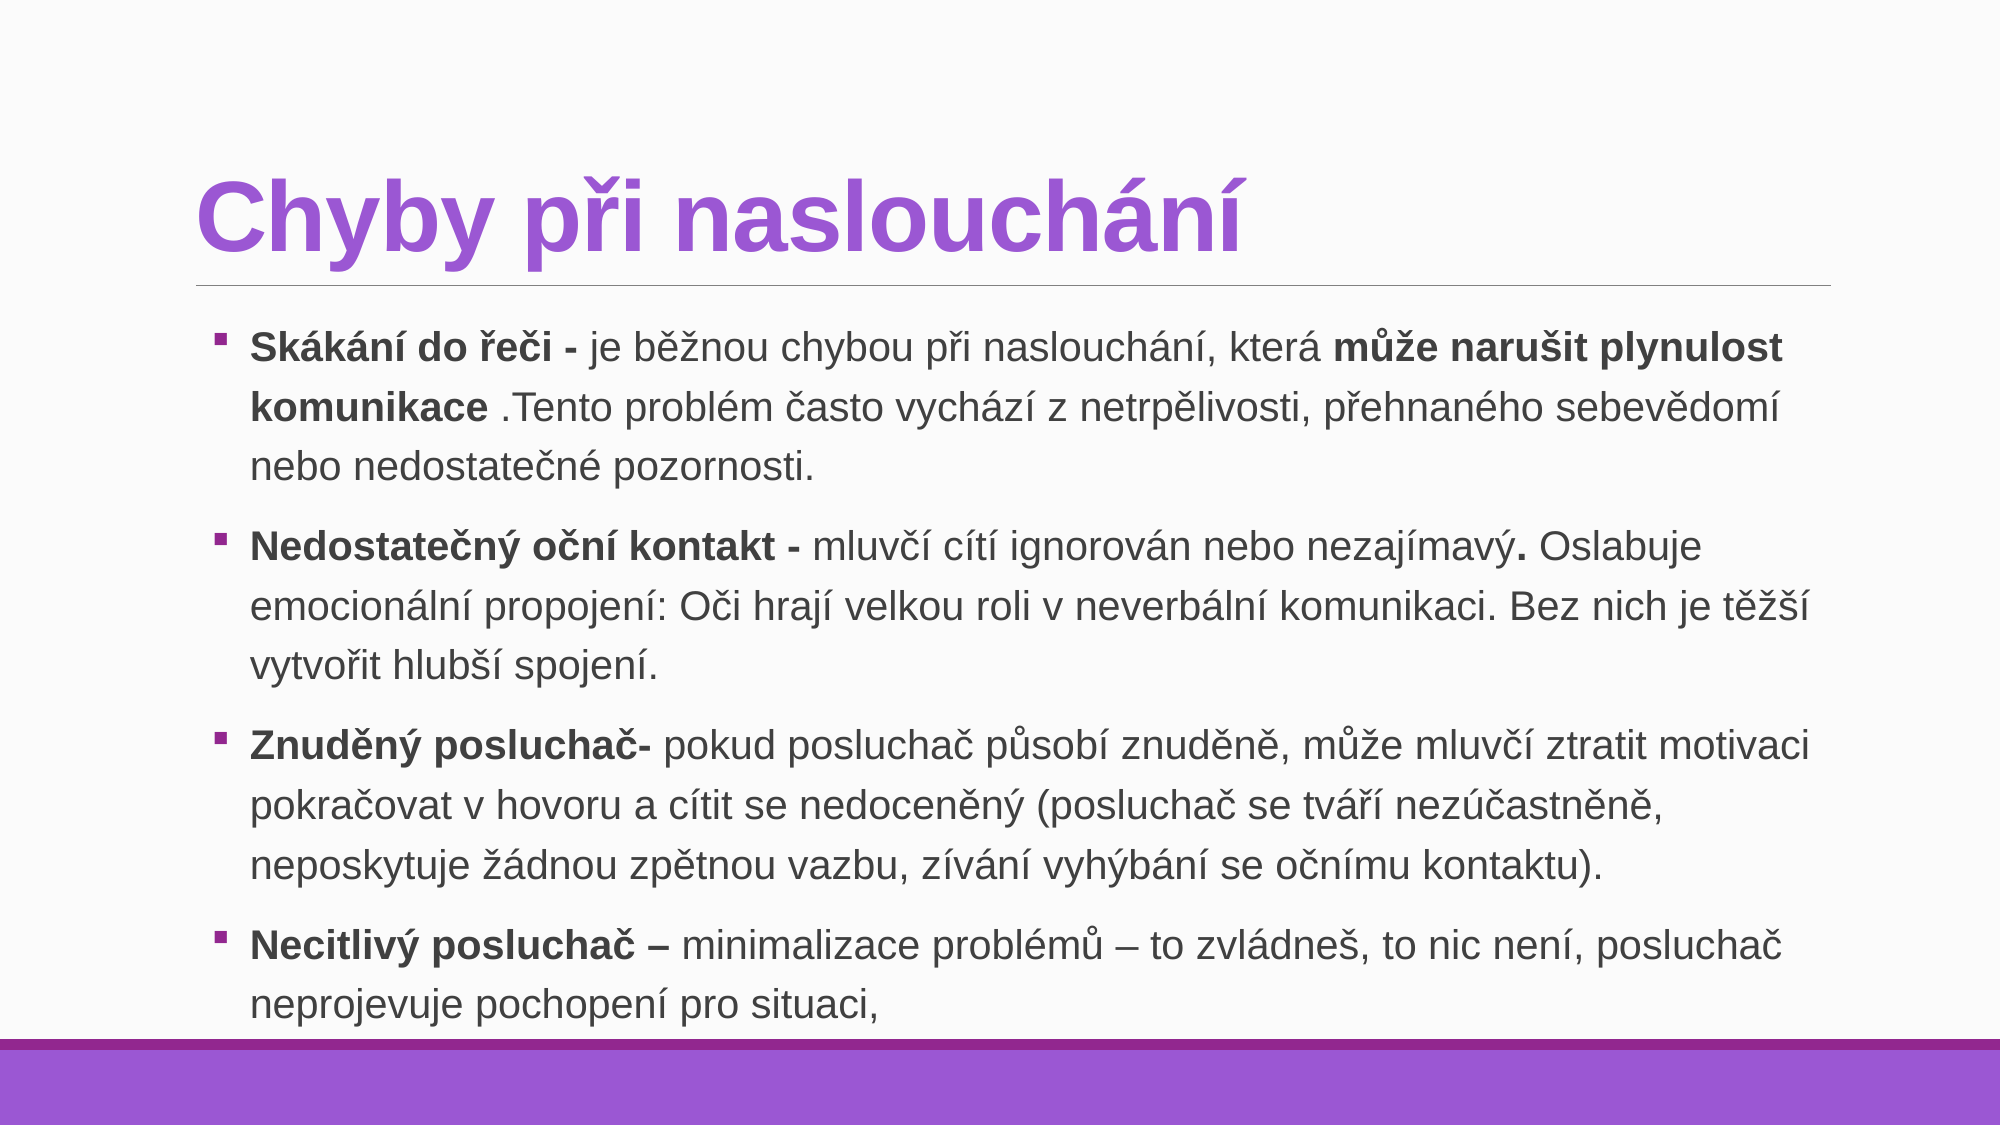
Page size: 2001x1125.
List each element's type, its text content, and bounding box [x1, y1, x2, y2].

title Chyby při naslouchání [180, 47, 1830, 279]
list Skákání do řeči - je běžnou chybou při naslouchání, která může narušit plynulost komunikace .Tento problém často vychází z netrpělivosti, přehnaného sebevědomí nebo nedostatečné pozornosti. Nedostatečný oční kontakt - mluvčí cítí ignorován nebo nezajímavý. Oslabuje emocionální propojení: Oči hrají velkou roli v neverbální komunikaci. Bez nich je těžší vytvořit hlubší spojení. Znuděný posluchač- pokud posluchač působí znuděně, může mluvčí ztratit motivaci pokračovat v hovoru a cítit se nedoceněný (posluchač se tváří nezúčastněně, neposkytuje žádnou zpětnou vazbu, zívání vyhýbání se očnímu kontaktu). Necitlivý posluchač – minimalizace problémů – to zvládneš, to nic není, posluchač neprojevuje pochopení pro situaci, [211, 302, 1830, 1044]
